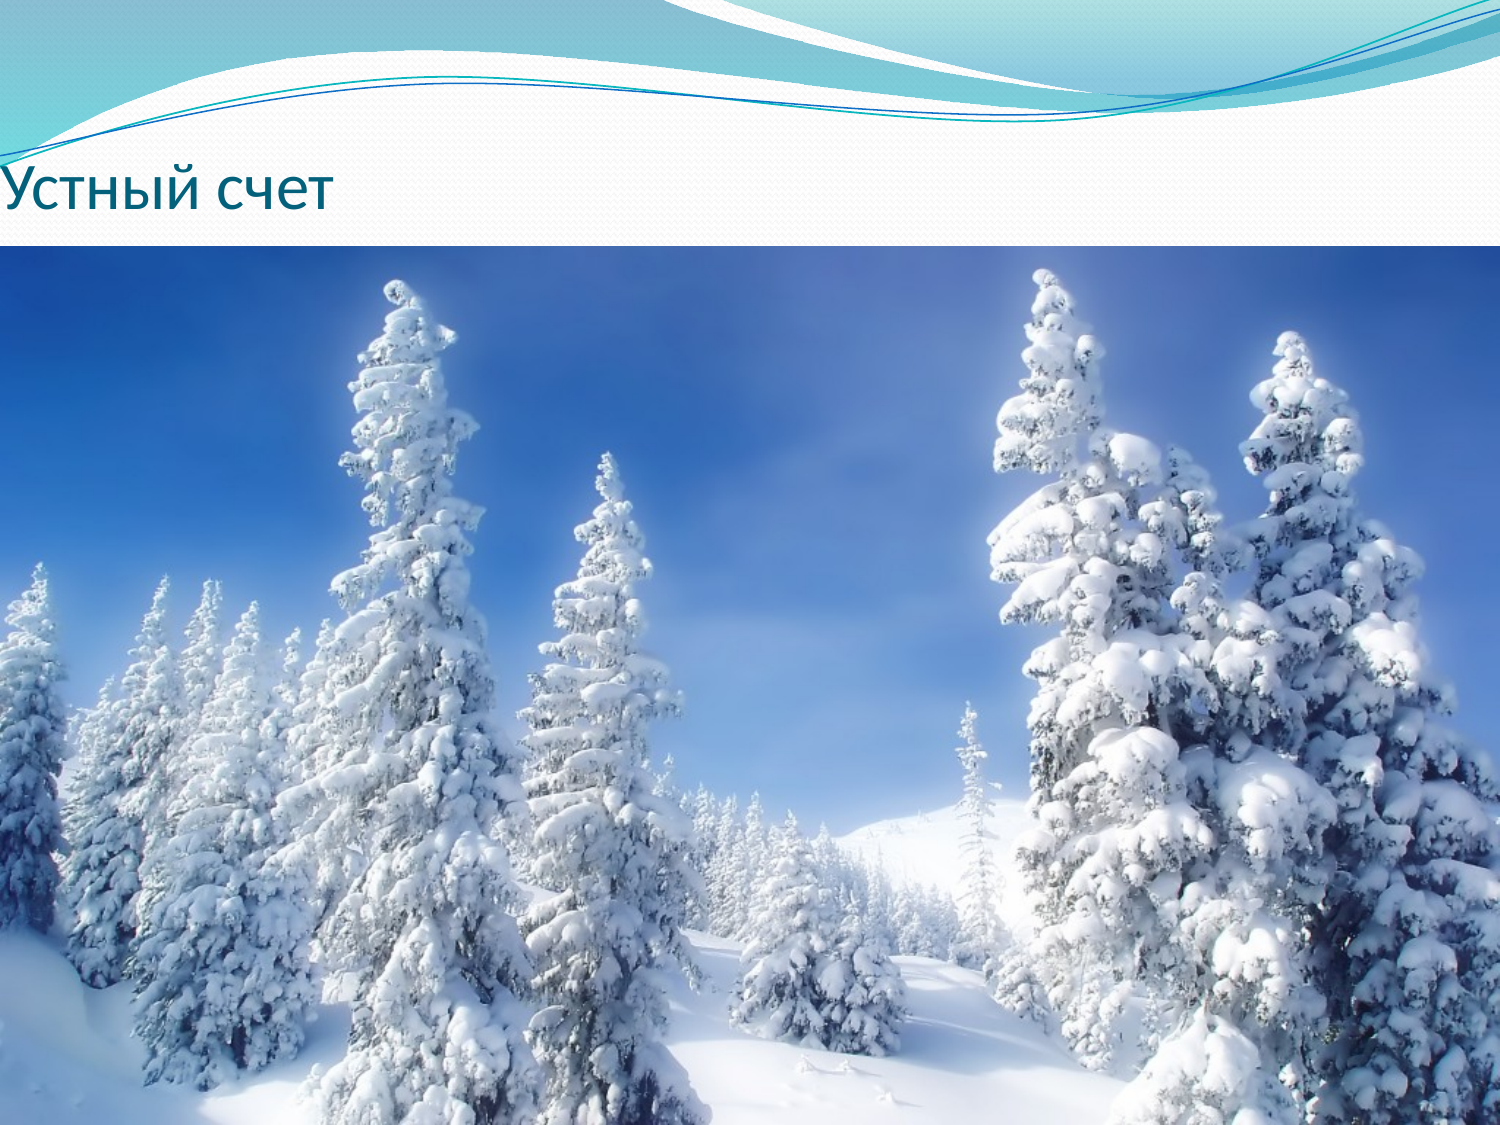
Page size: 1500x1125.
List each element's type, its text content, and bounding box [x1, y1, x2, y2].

title Устный счет [0, 0, 1500, 223]
picture [0, 245, 1500, 1125]
